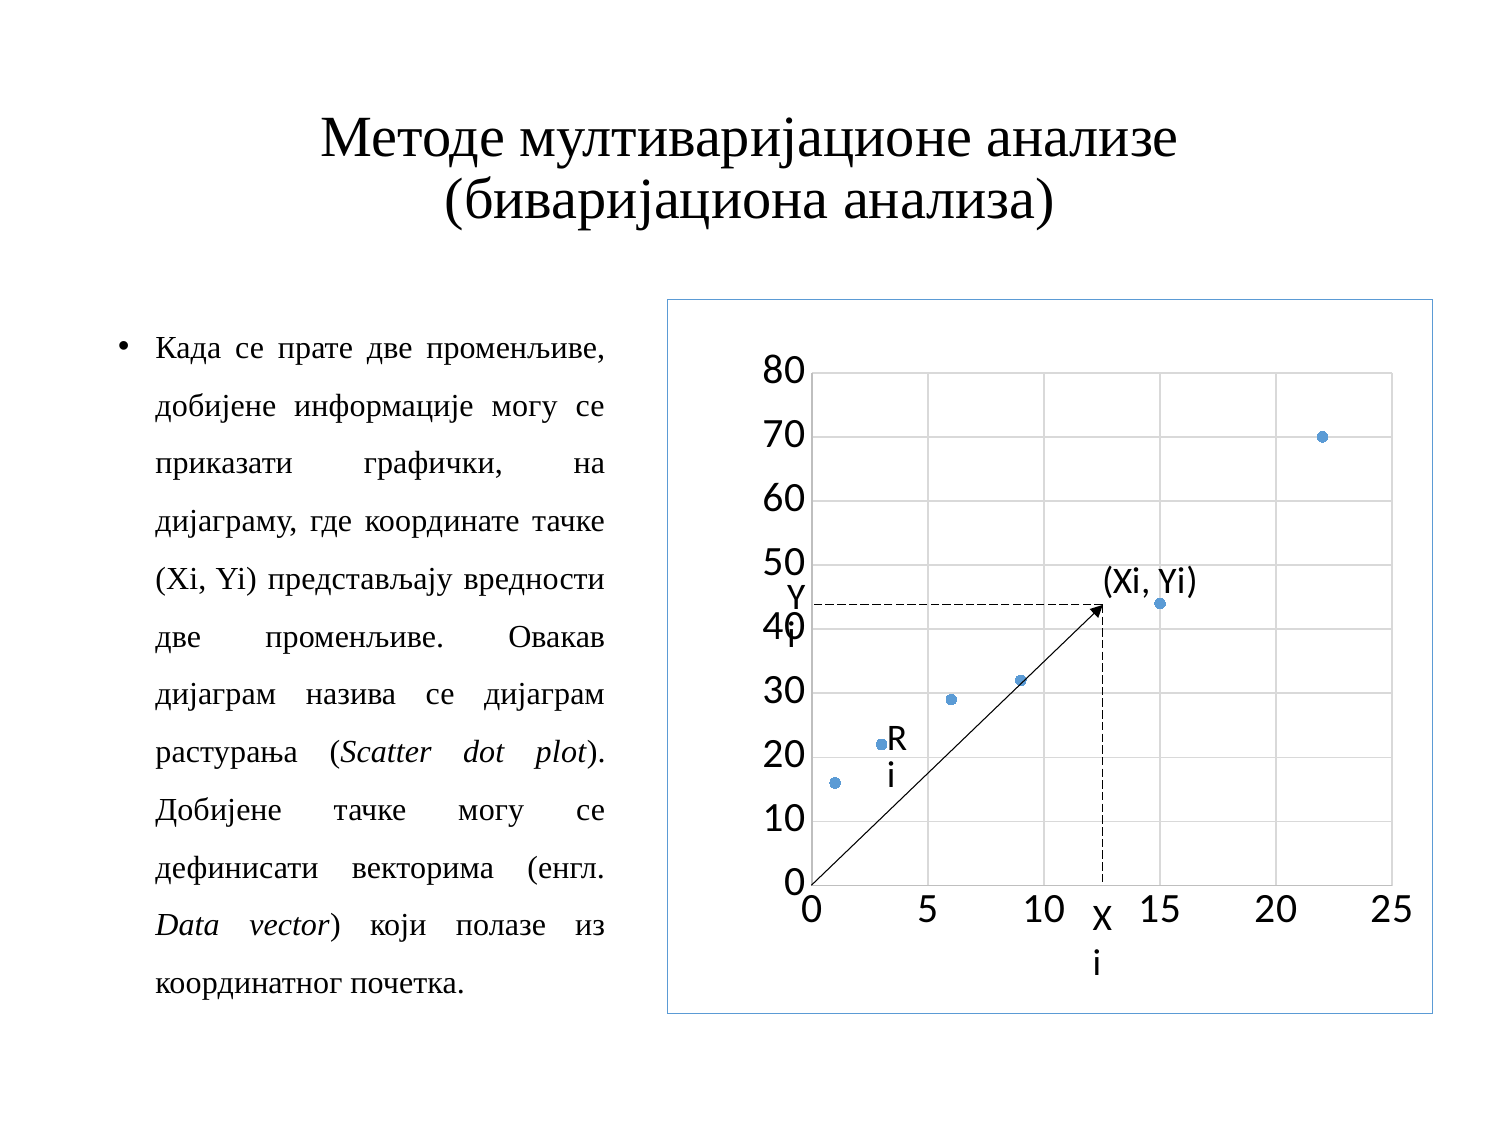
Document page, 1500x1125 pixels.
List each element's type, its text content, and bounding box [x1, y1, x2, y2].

chart [667, 299, 1433, 1014]
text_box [811, 604, 1128, 992]
list Када се прате две променљиве, добијене информације могу се приказати графички, на дијаграму, где координате тачке (Xi, Yi) представљају вредности две променљиве. Овакав дијаграм назива се дијаграм растурања (Scatter dot plot). Добијене тачке могу се дефинисати векторима (енгл. Data vector) који полазе из координатног почетка. [103, 299, 621, 1014]
title Методе мултиваријационе анализе (биваријациона анализа) [103, 59, 1397, 278]
